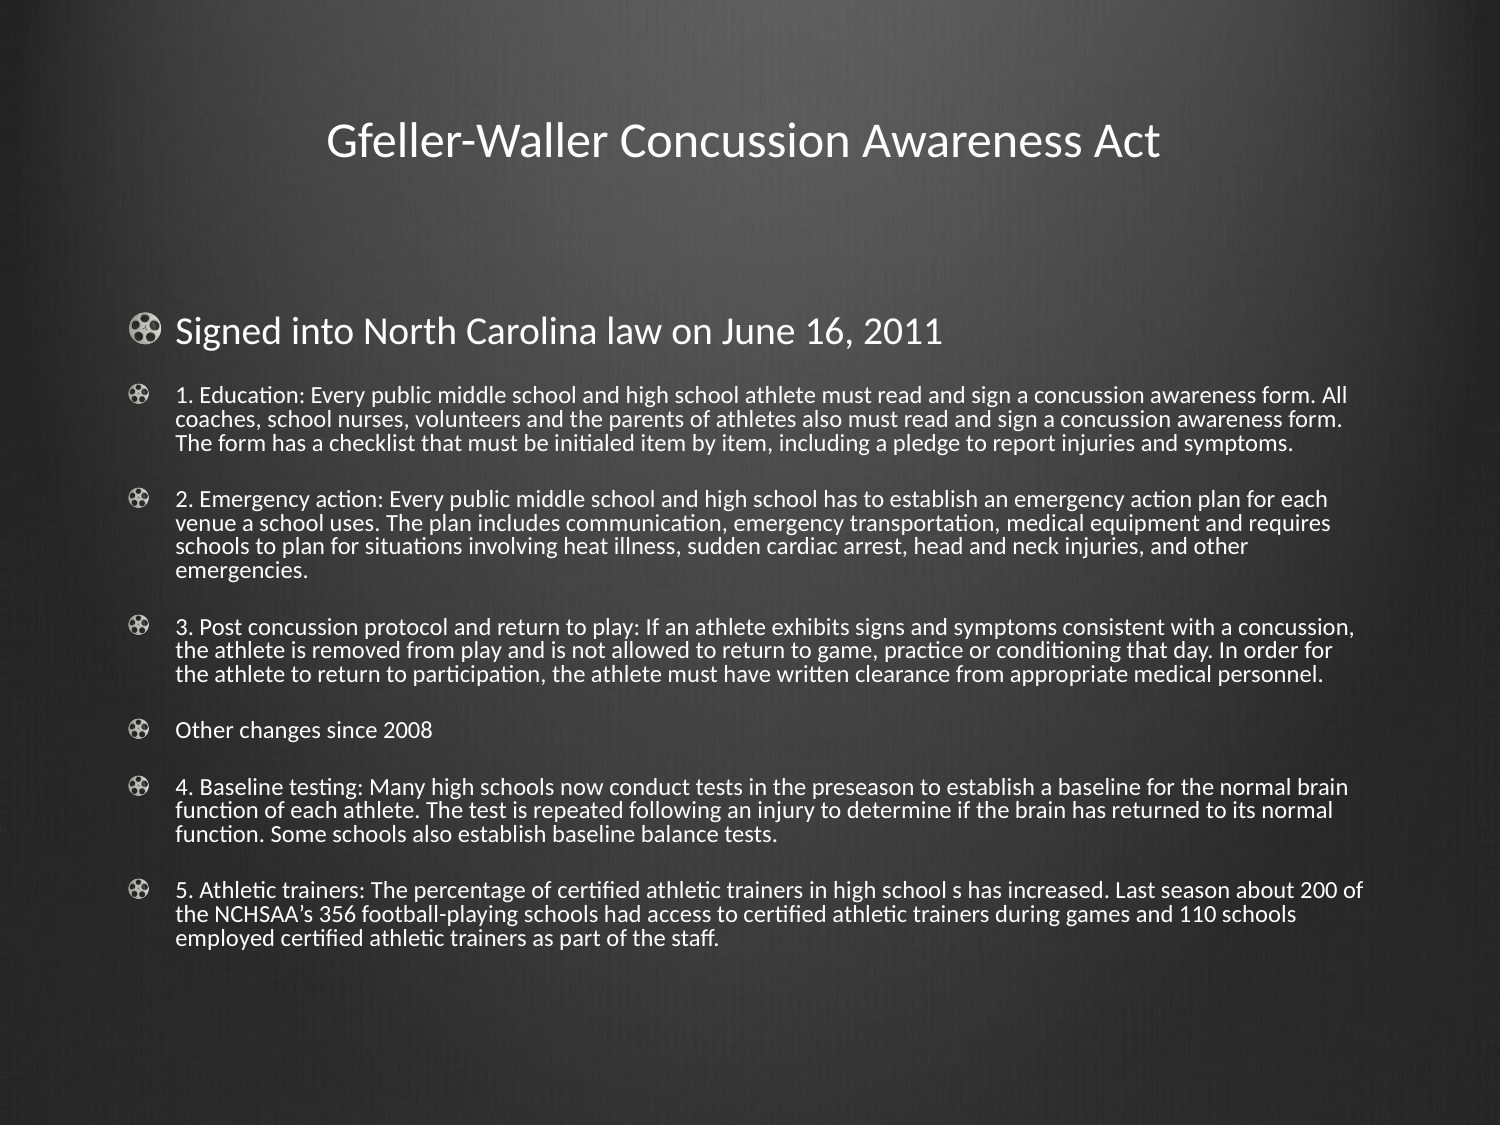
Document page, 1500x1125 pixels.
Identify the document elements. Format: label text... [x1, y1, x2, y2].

picture [127, 486, 150, 509]
picture [127, 717, 150, 740]
picture [127, 613, 150, 636]
picture [127, 774, 150, 797]
title Gfeller-Waller Concussion Awareness Act [75, 99, 1425, 243]
picture [127, 382, 150, 405]
list Signed into North Carolina law on June 16, 2011 1. Education: Every public middle school and high school athlete must read and sign a concussion awareness form. All coaches, school nurses, volunteers and the parents of athletes also must read and sign a concussion awareness form. The form has a checklist that must be initialed item by item, including a pledge to report injuries and symptoms. 2. Emergency action: Every public middle school and high school has to establish an emergency action plan for each venue a school uses. The plan includes communication, emergency transportation, medical equipment and requires schools to plan for situations involving heat illness, sudden cardiac arrest, head and neck injuries, and other emergencies. 3. Post concussion protocol and return to play: If an athlete exhibits signs and symptoms consistent with a concussion, the athlete is removed from play and is not allowed to return to game, practice or conditioning that day. In order for the athlete to return to participation, the athlete must have written clearance from appropriate medical personnel. Other changes since 2008 4. Baseline testing: Many high schools now conduct tests in the preseason to establish a baseline for the normal brain function of each athlete. The test is repeated following an injury to determine if the brain has returned to its normal function. Some schools also establish baseline balance tests. 5. Athletic trainers: The percentage of certified athletic trainers in high school s has increased. Last season about 200 of the NCHSAA’s 356 football-playing schools had access to certified athletic trainers during games and 110 schools employed certified athletic trainers as part of the staff. [112, 306, 1388, 1005]
picture [127, 310, 163, 346]
picture [127, 877, 150, 900]
